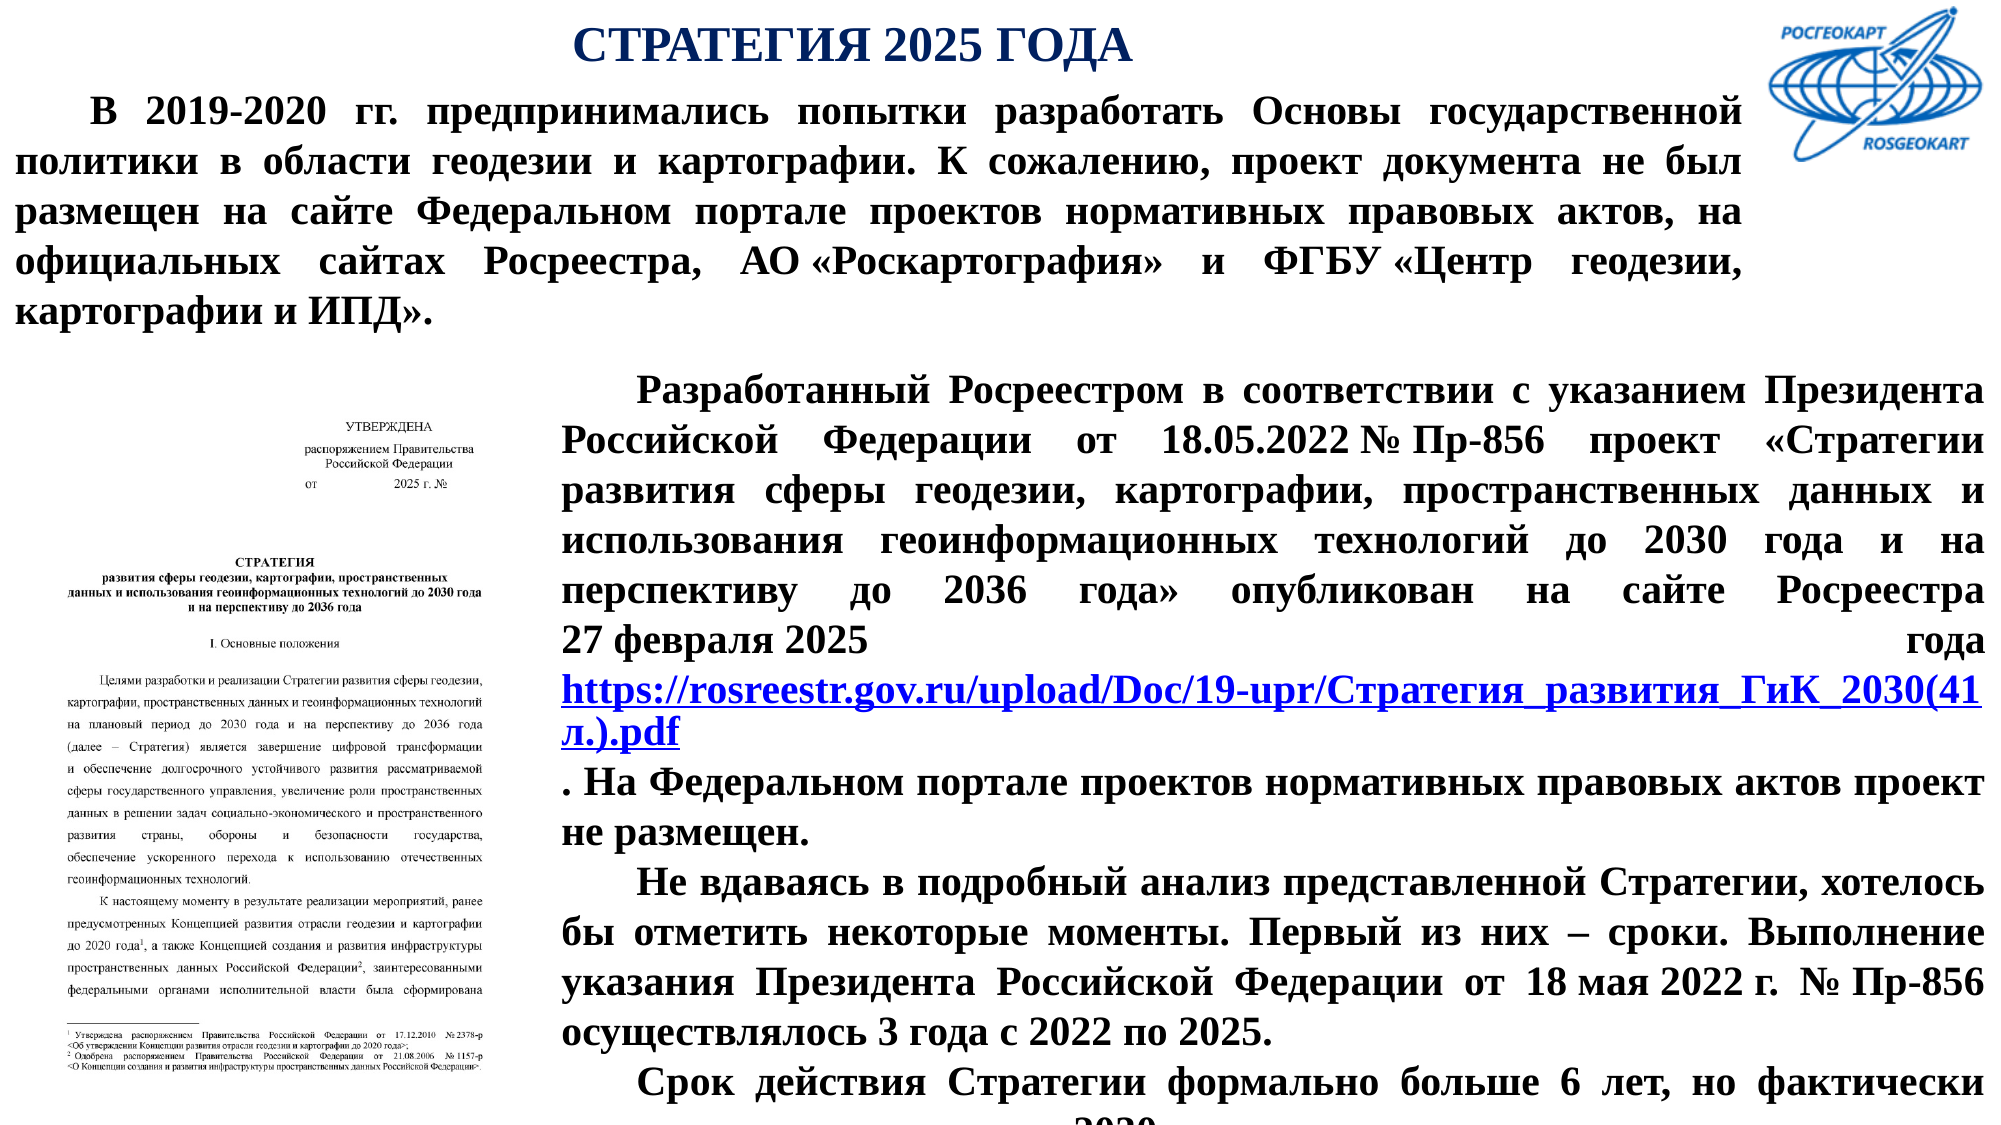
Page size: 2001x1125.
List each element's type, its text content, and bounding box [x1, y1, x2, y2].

picture [1, 352, 547, 1123]
text_box СТРАТЕГИЯ 2025 ГОДА [0, 3, 1707, 75]
text_box Разработанный Росреестром в соответствии с указанием Президента Российской Федерации от 18.05.2022 № Пр-856 проект «Стратегии развития сферы геодезии, картографии, пространственных данных и использования геоинформационных технологий до 2030 года и на перспективу до 2036 года» опубликован на сайте Росреестра 27 февраля 2025 года https://rosreestr.gov.ru/upload/Doc/19-upr/Стратегия_развития_ГиК_2030(41л.).pdf. На Федеральном портале проектов нормативных правовых актов проект не размещен. Не вдаваясь в подробный анализ представленной Стратегии, хотелось бы отметить некоторые моменты. Первый из них – сроки. Выполнение указания Президента Российской Федерации от 18 мая 2022 г. № Пр-856 осуществлялось 3 года с 2022 по 2025. Срок действия Стратегии формально больше 6 лет, но фактически стратегия подготовлена до 2030 года. [551, 354, 2000, 1120]
text_box В 2019-2020 гг. предпринимались попытки разработать Основы государственной политики в области геодезии и картографии. К сожалению, проект документа не был размещен на сайте Федеральном портале проектов нормативных правовых актов, на официальных сайтах Росреестра, АО «Роскартография» и ФГБУ «Центр геодезии, картографии и ИПД». [0, 75, 1758, 341]
picture [1757, 6, 1994, 162]
